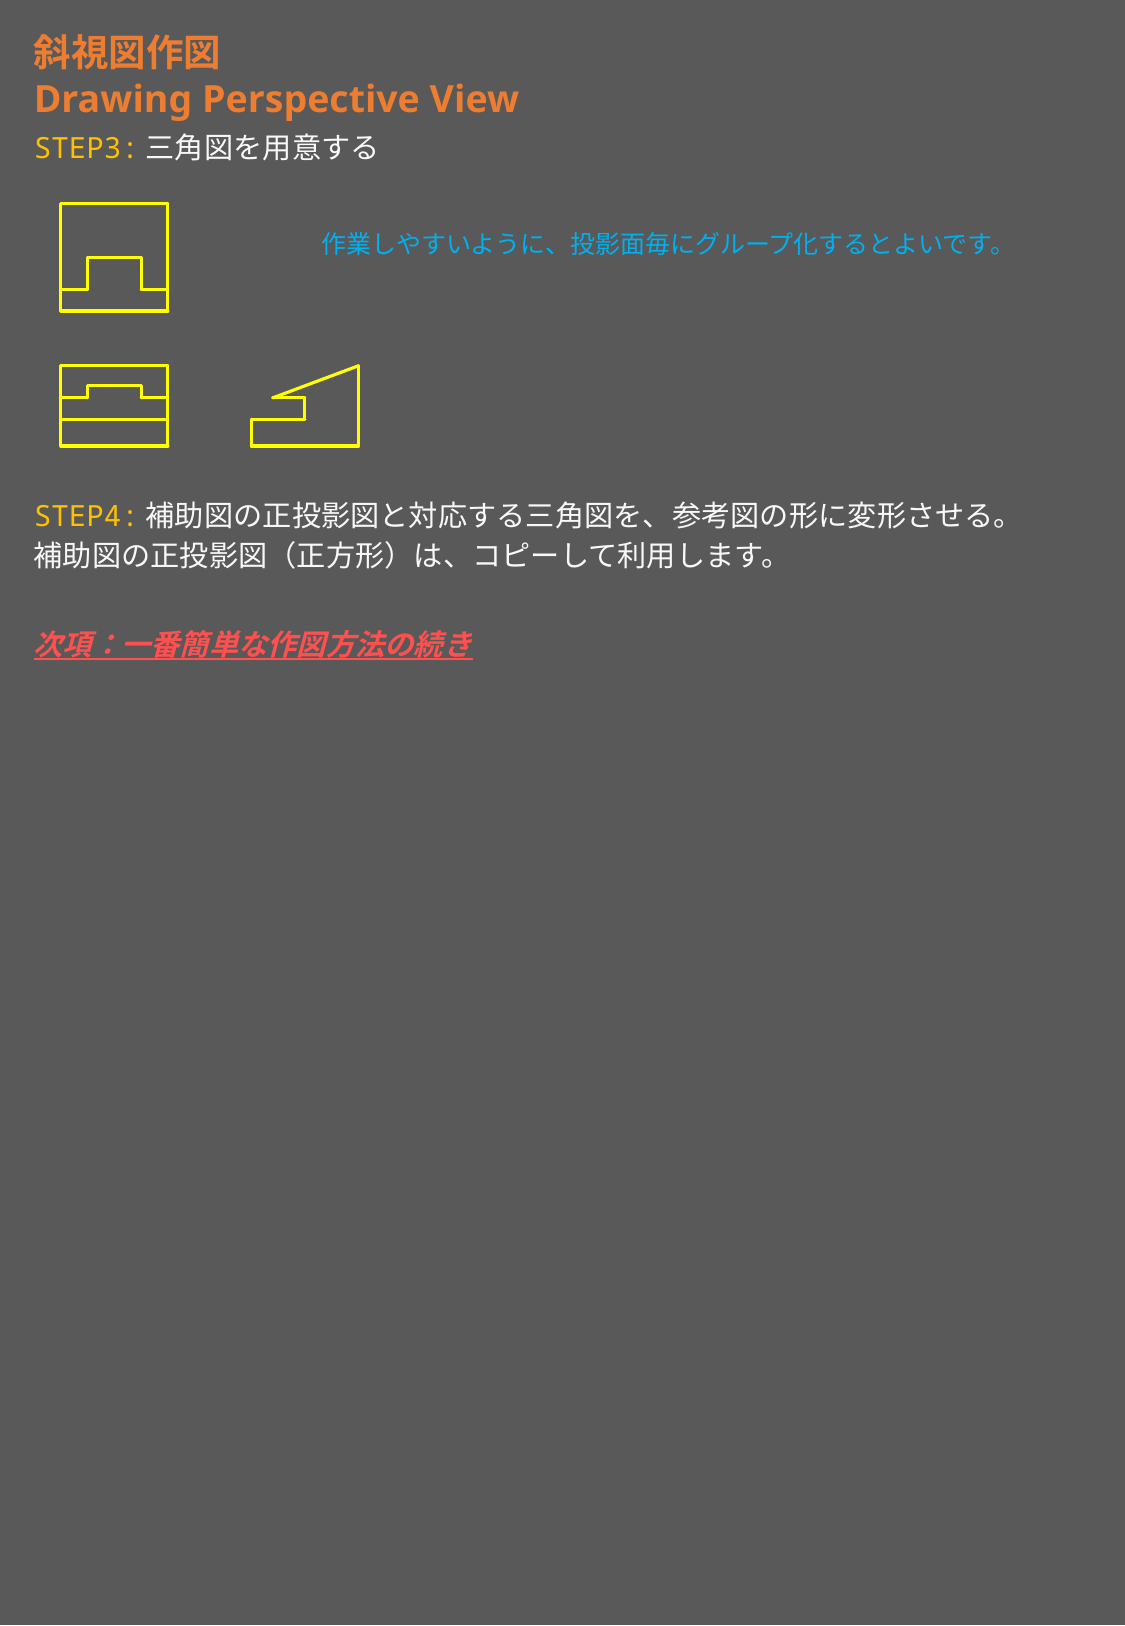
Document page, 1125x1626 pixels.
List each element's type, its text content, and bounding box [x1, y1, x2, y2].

text_box 補助図の正投影図（正方形）は、コピーして利用します。 [19, 540, 1125, 580]
text_box STEP4:補助図の正投影図と対応する三角図を、参考図の形に変形させる。 [19, 489, 1125, 540]
text_box 次項：一番簡単な作図方法の続き [19, 619, 1125, 669]
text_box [60, 203, 170, 313]
text_box 斜視図作図 Drawing Perspective View [19, 21, 1125, 122]
text_box 作業しやすいように、投影面毎にグループ化するとよいです。 [307, 220, 1031, 266]
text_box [250, 365, 360, 448]
text_box STEP3:三角図を用意する [19, 122, 1125, 172]
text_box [60, 365, 170, 448]
